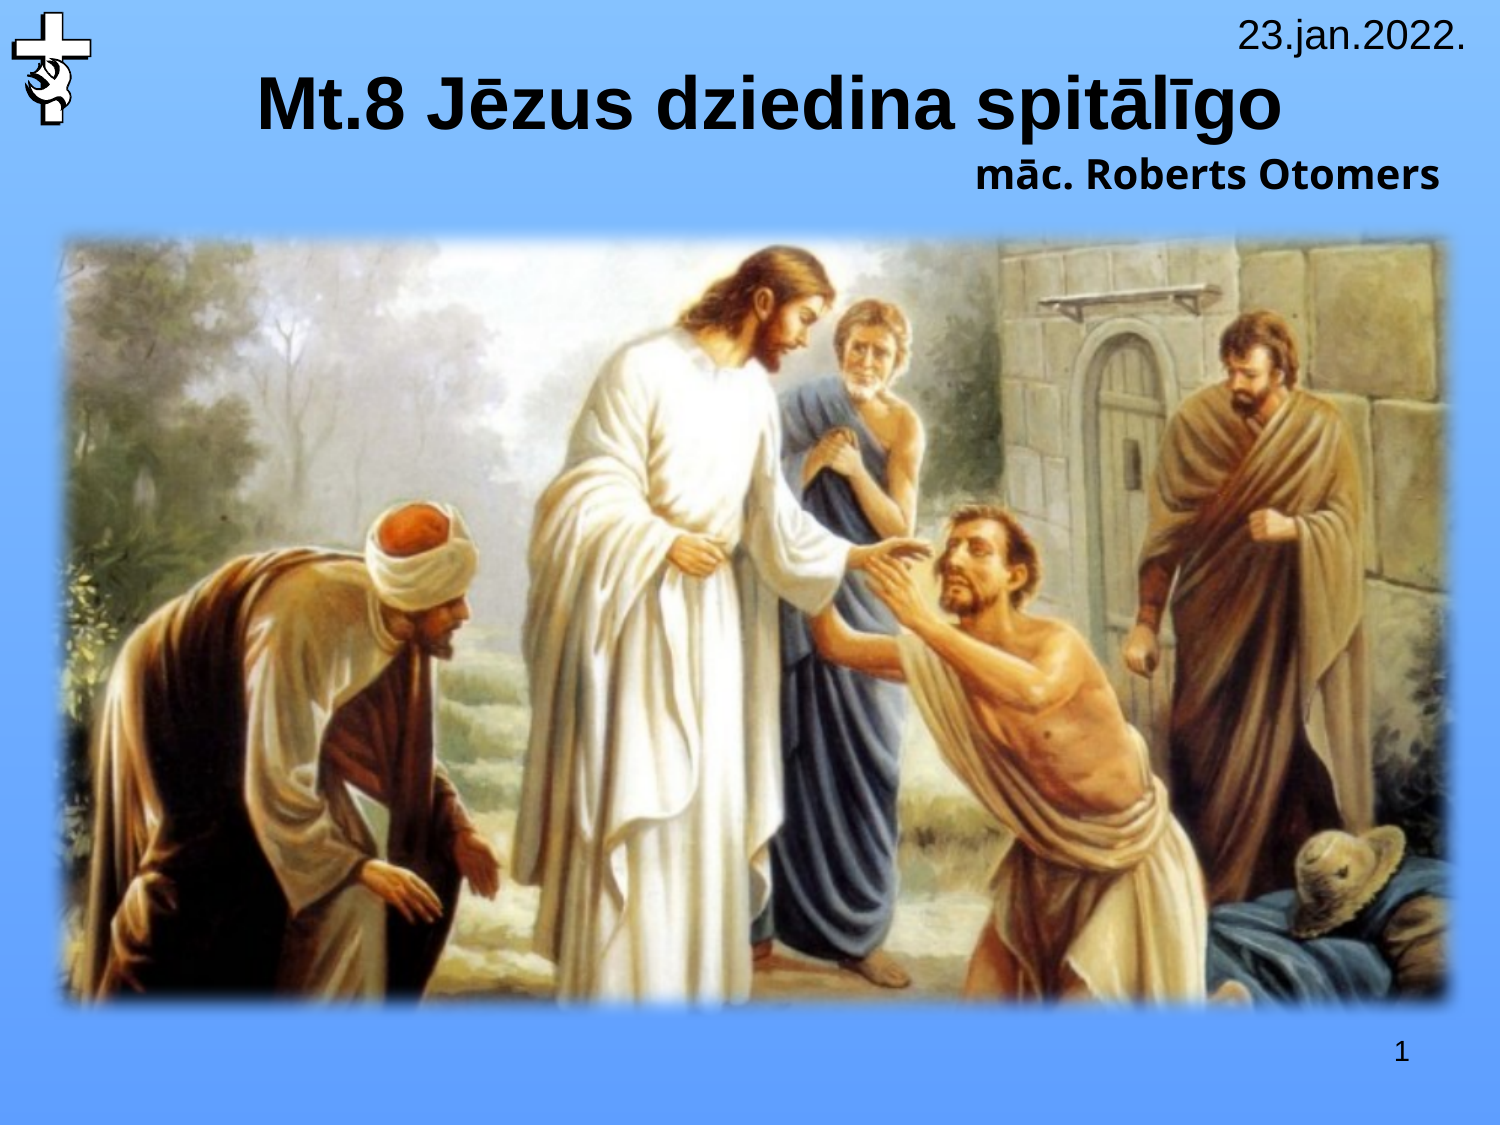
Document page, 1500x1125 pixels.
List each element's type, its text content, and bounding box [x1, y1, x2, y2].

title Mt.8 Jēzus dziedina spitālīgo [40, 11, 1500, 188]
text_box māc. Roberts Otomers [915, 140, 1500, 206]
slide_number 1 [1074, 1027, 1426, 1103]
text_box 23.jan.2022. [1222, 0, 1500, 65]
picture [46, 222, 1466, 1020]
picture [11, 11, 92, 126]
